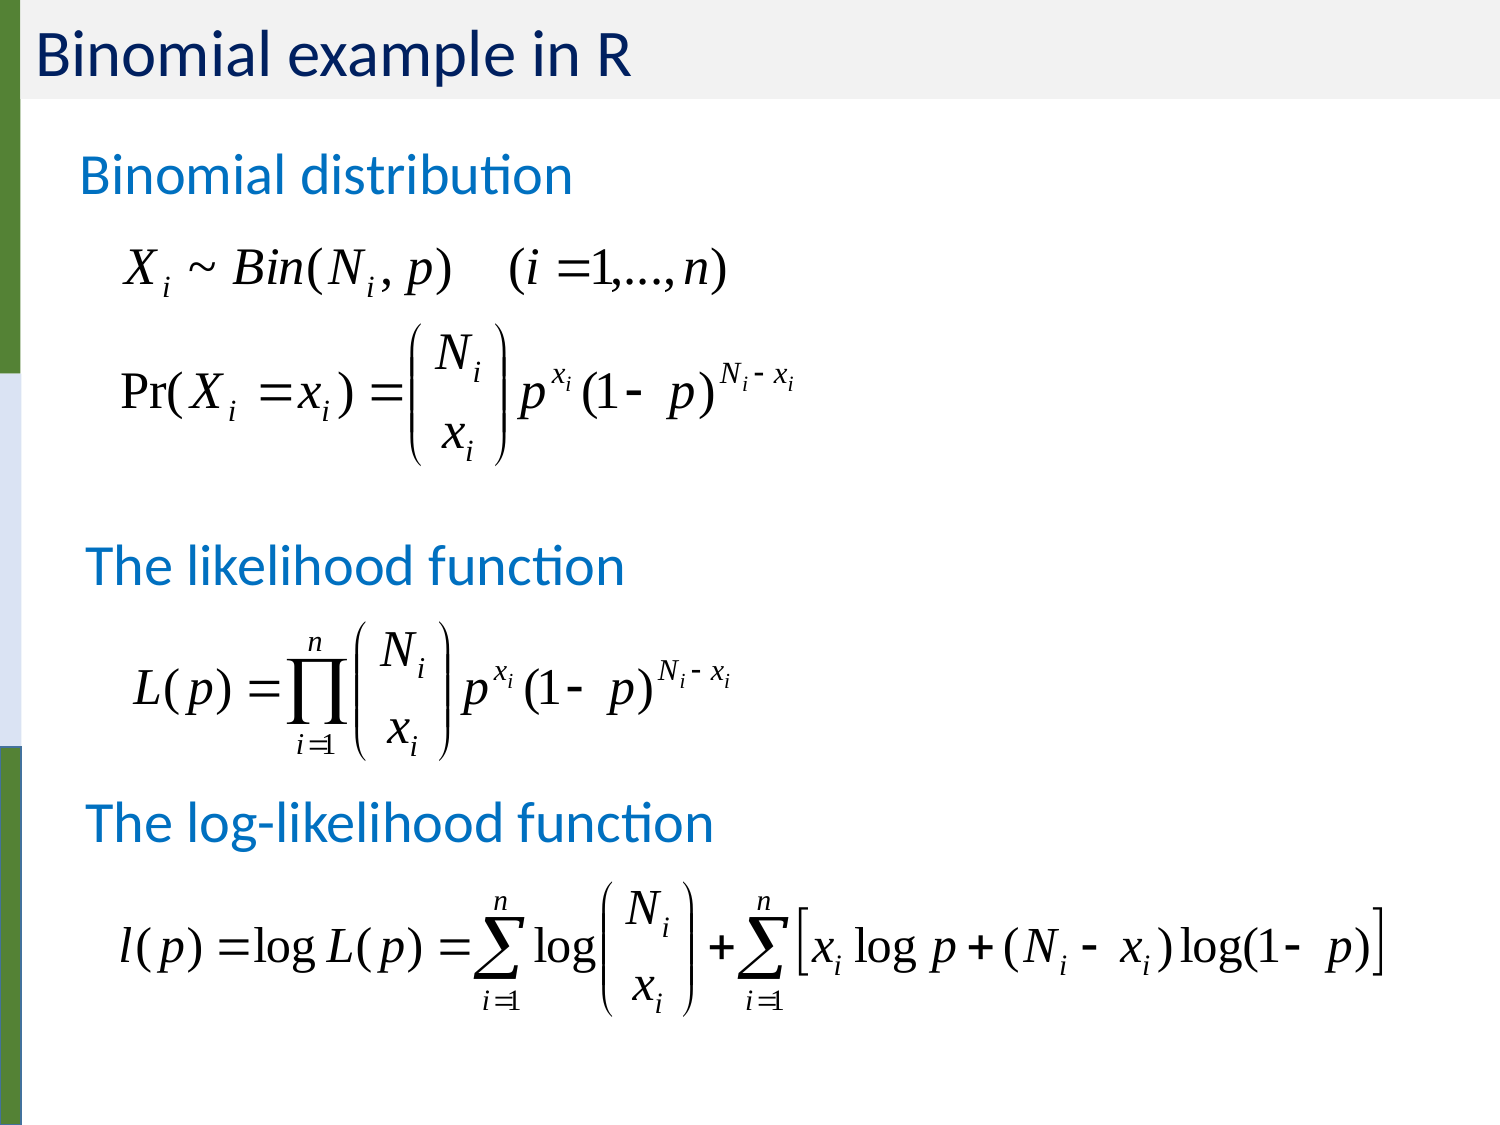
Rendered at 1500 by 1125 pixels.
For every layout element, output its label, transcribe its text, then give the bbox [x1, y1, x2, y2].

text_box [0, 0, 22, 1125]
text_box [64, 136, 1483, 479]
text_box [70, 784, 1391, 1030]
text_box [70, 527, 1185, 774]
text_box Binomial example in R [24, 0, 1500, 99]
